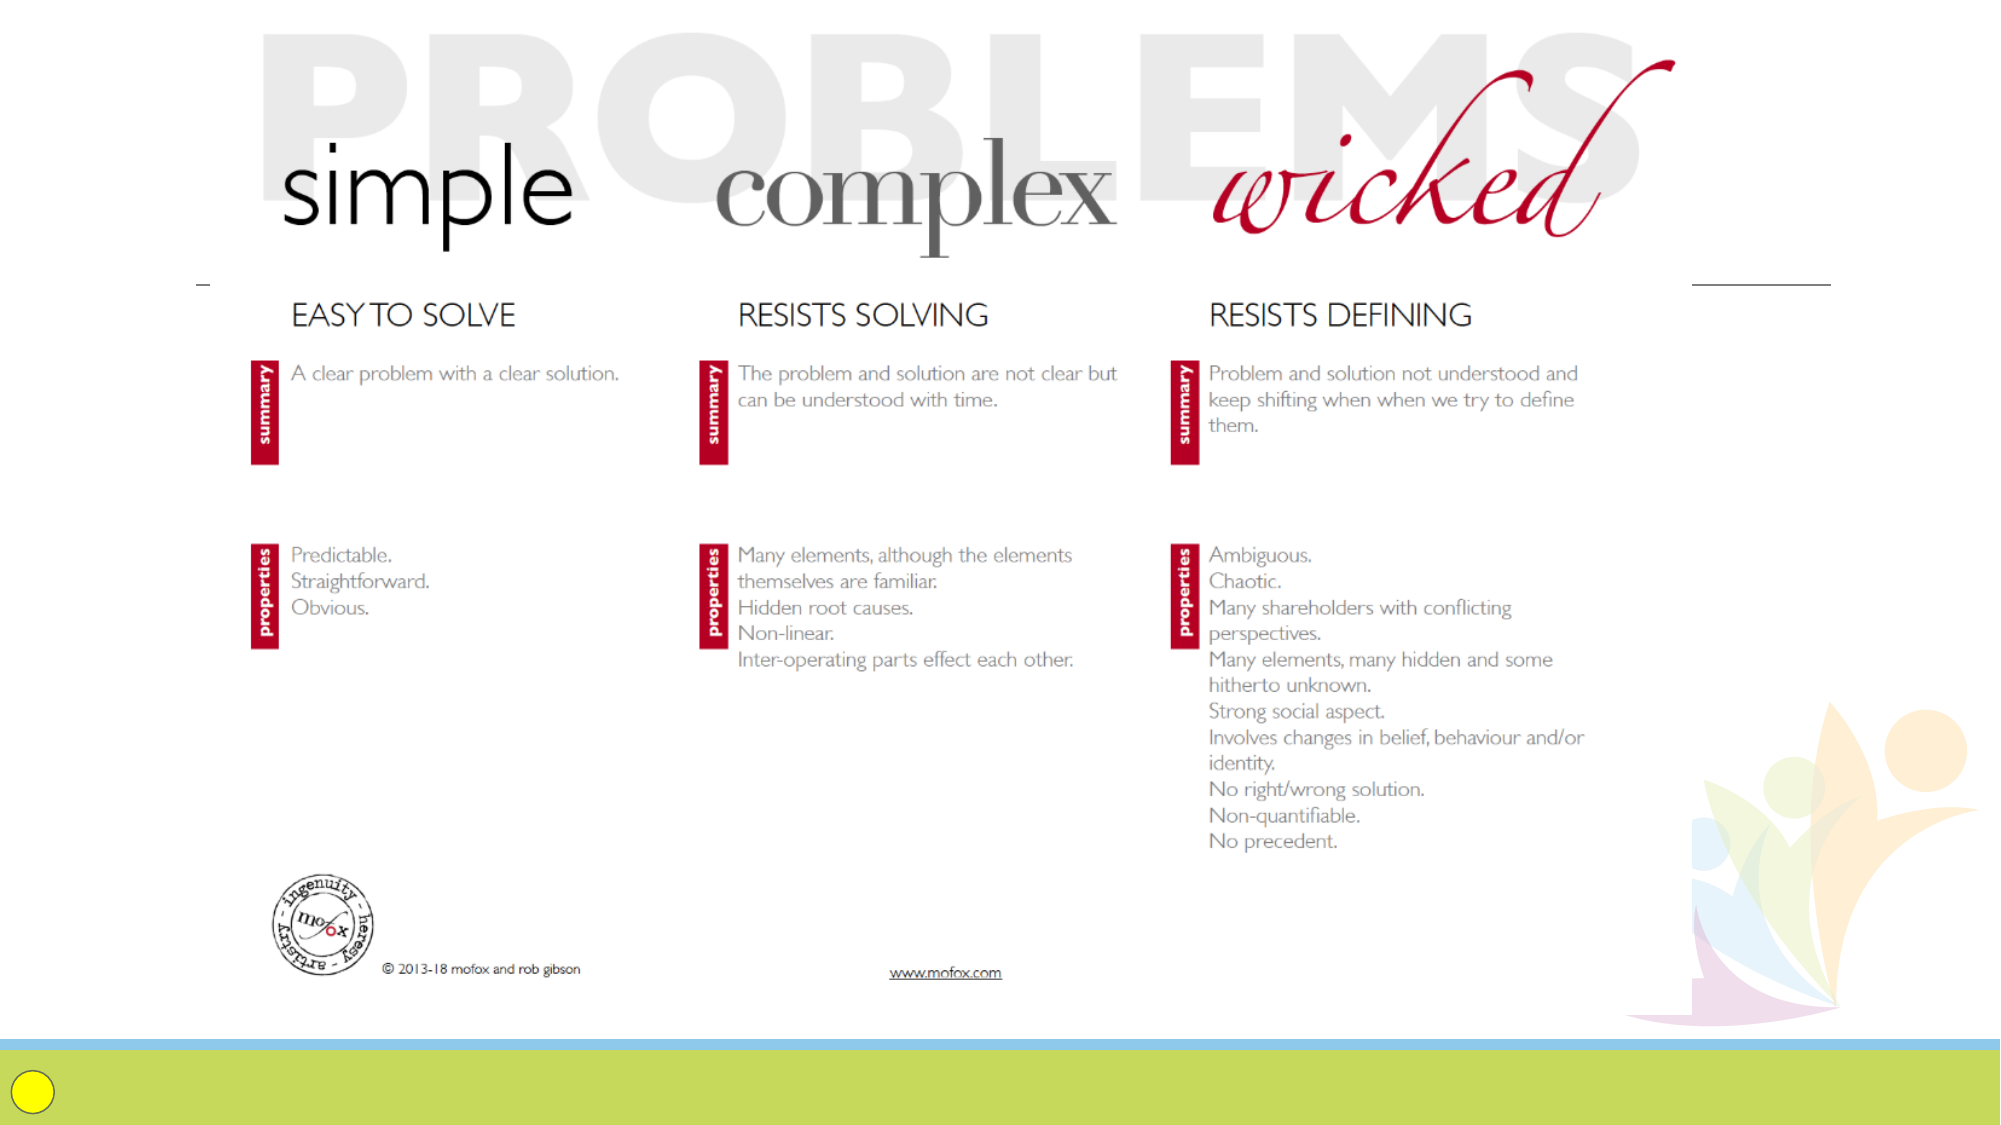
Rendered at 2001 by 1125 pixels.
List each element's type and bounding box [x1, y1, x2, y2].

text_box [11, 1070, 55, 1114]
picture [210, 0, 1692, 1015]
